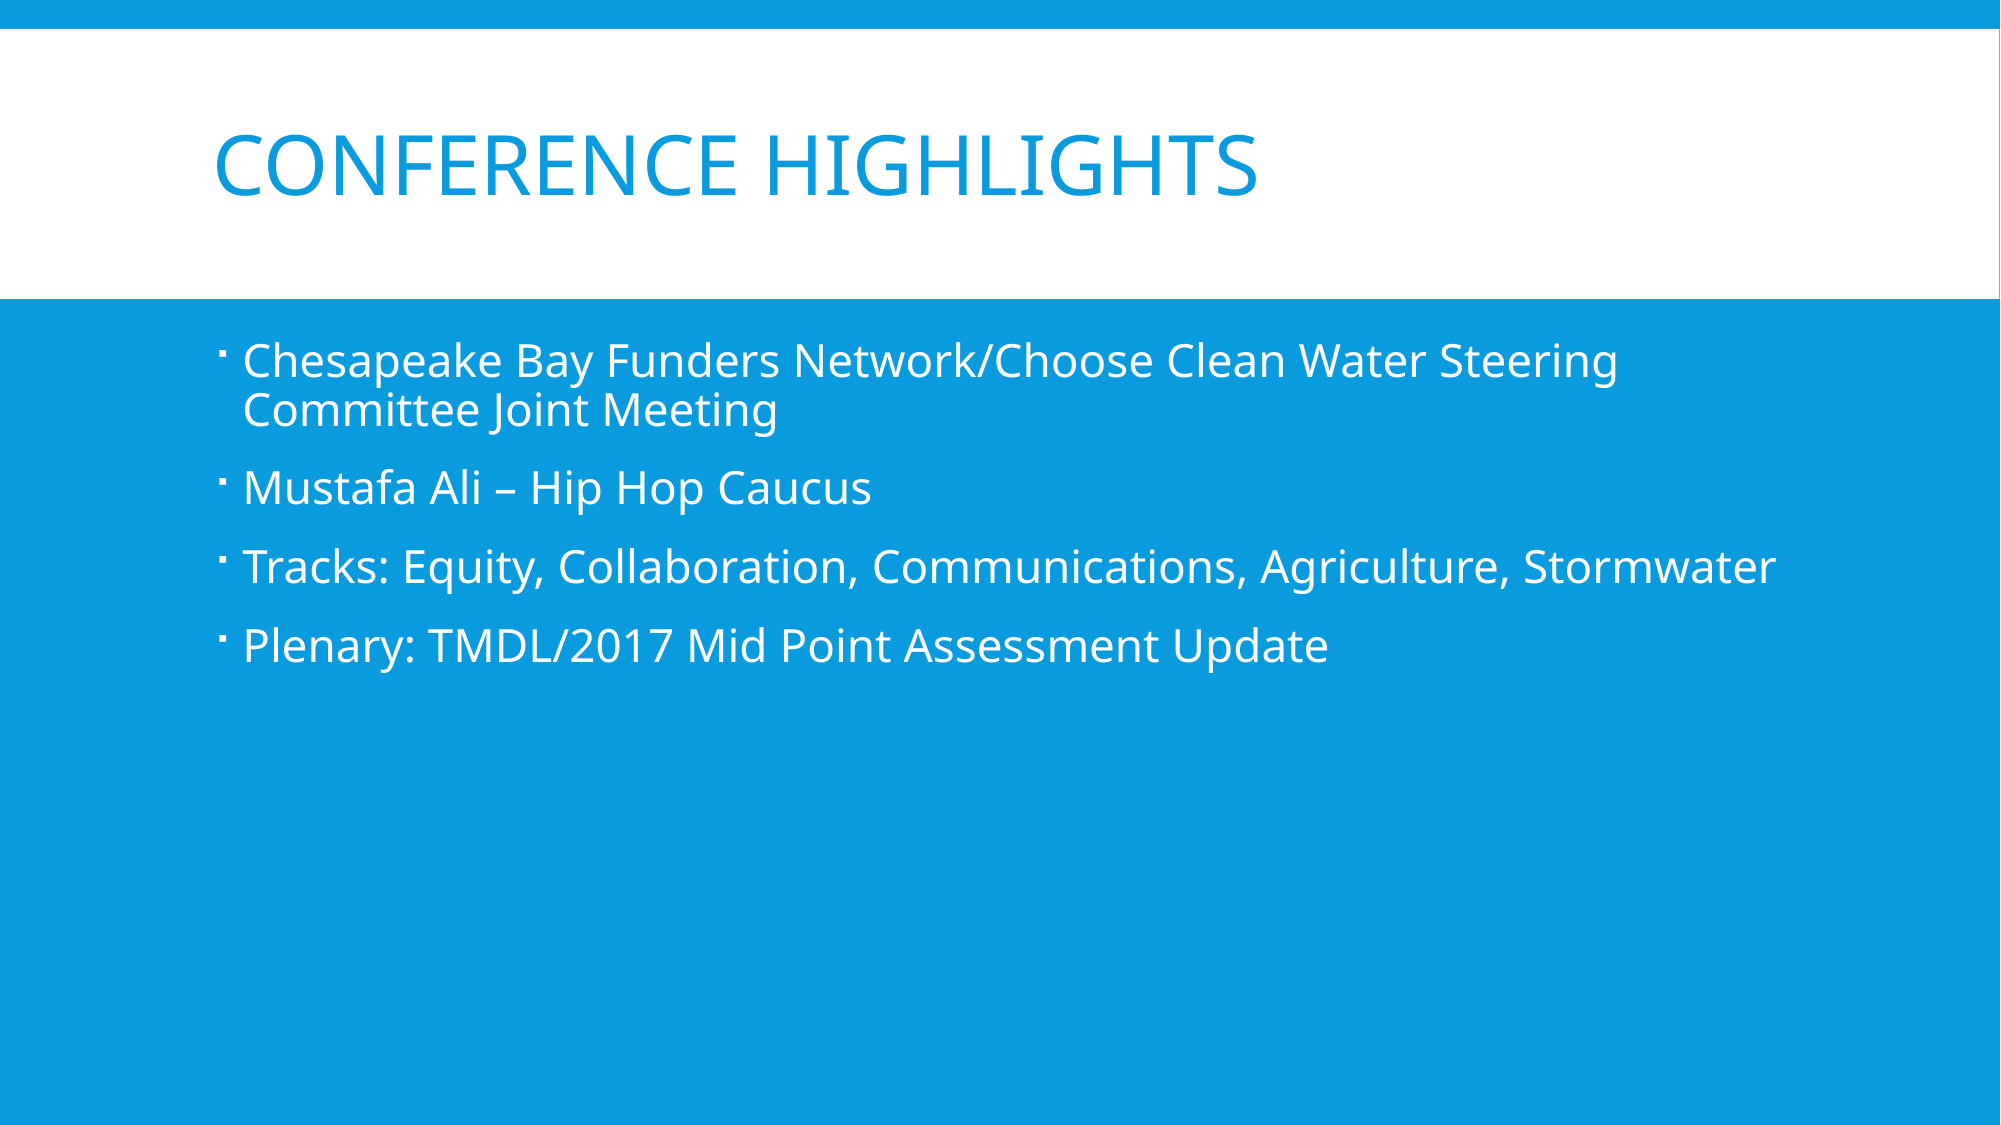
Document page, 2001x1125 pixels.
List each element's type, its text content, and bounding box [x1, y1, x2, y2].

list Chesapeake Bay Funders Network/Choose Clean Water Steering Committee Joint Meeting Mustafa Ali – Hip Hop Caucus Tracks: Equity, Collaboration, Communications, Agriculture, Stormwater Plenary: TMDL/2017 Mid Point Assessment Update [197, 329, 1803, 1020]
title Conference Highlights [197, 46, 1803, 295]
